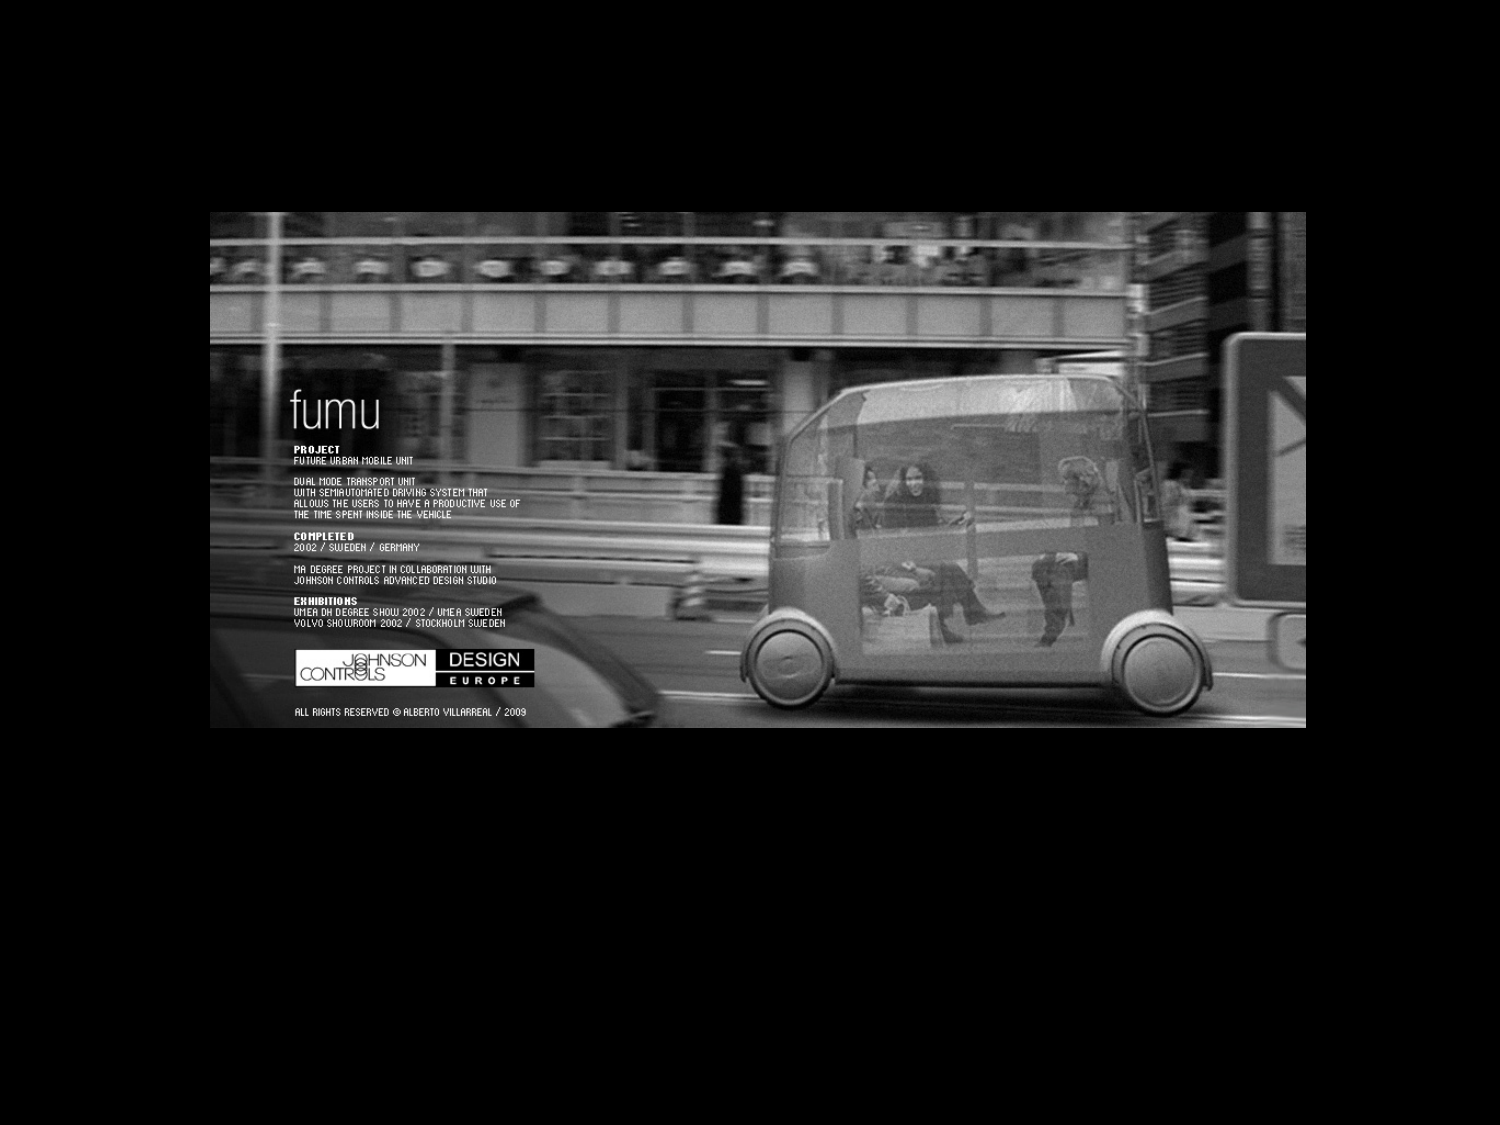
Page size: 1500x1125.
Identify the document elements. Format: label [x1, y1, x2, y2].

picture [210, 59, 1306, 881]
